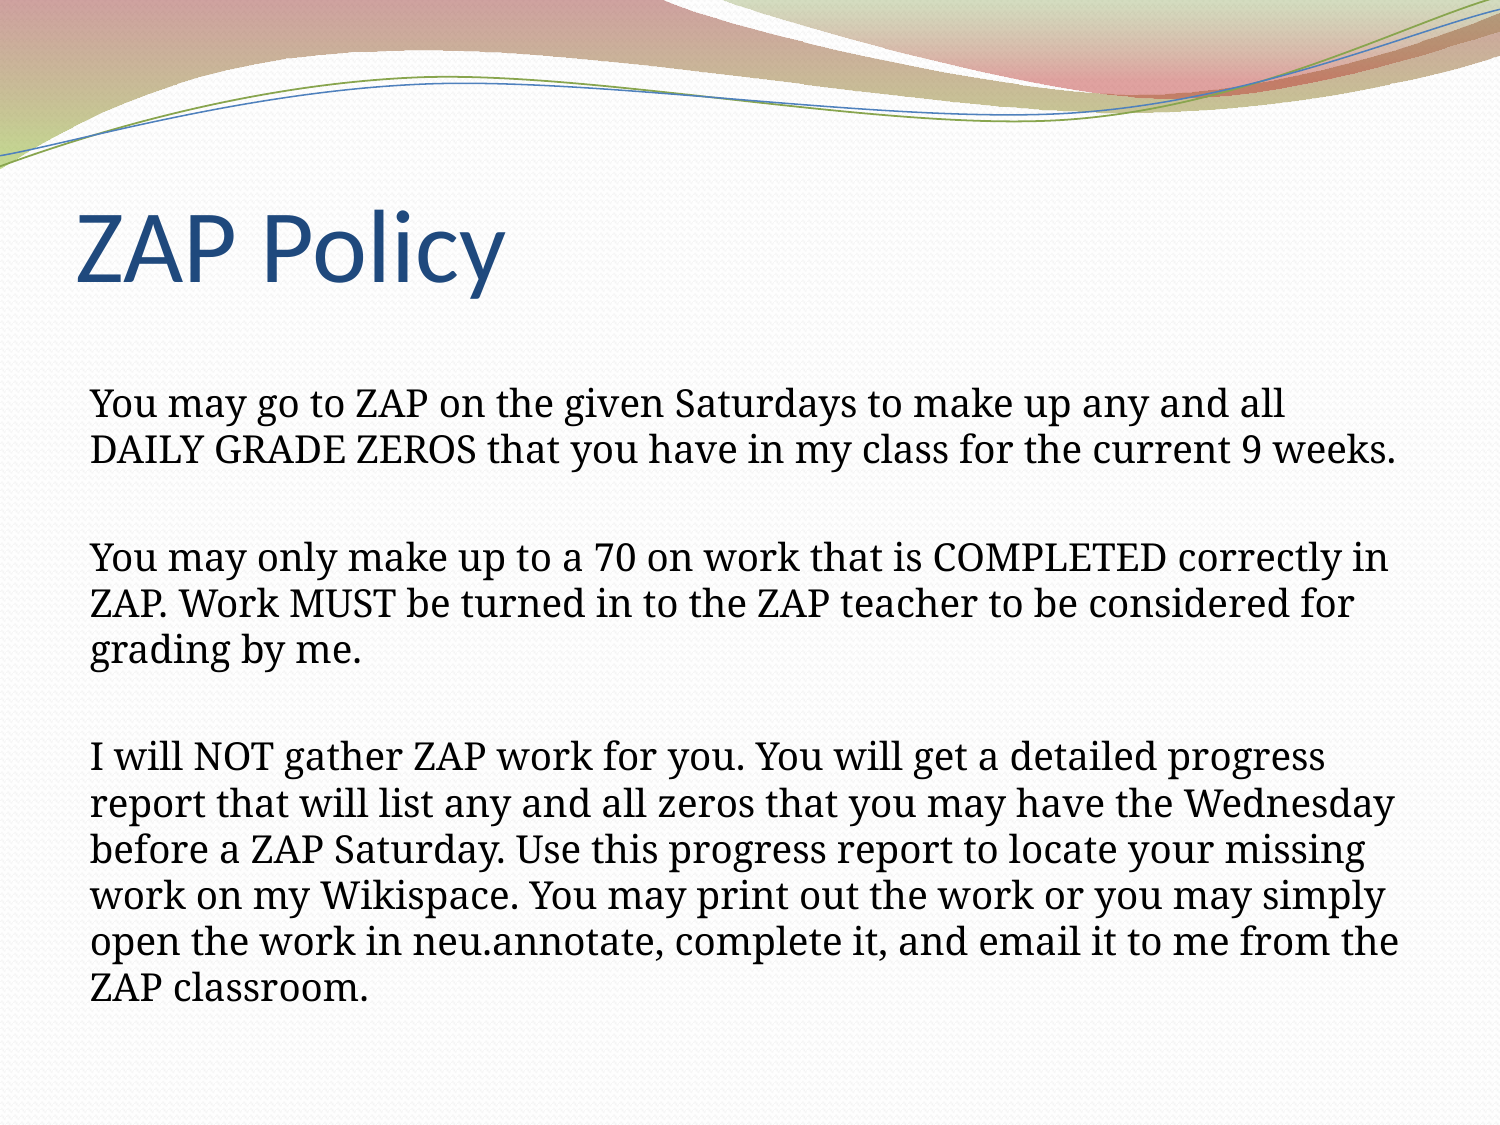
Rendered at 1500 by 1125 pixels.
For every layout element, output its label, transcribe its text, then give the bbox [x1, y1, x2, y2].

title ZAP Policy [75, 115, 1425, 303]
list You may go to ZAP on the given Saturdays to make up any and all DAILY GRADE ZEROS that you have in my class for the current 9 weeks. You may only make up to a 70 on work that is COMPLETED correctly in ZAP. Work MUST be turned in to the ZAP teacher to be considered for grading by me. I will NOT gather ZAP work for you. You will get a detailed progress report that will list any and all zeros that you may have the Wednesday before a ZAP Saturday. Use this progress report to locate your missing work on my Wikispace. You may print out the work or you may simply open the work in neu.annotate, complete it, and email it to me from the ZAP classroom. [75, 317, 1425, 1038]
